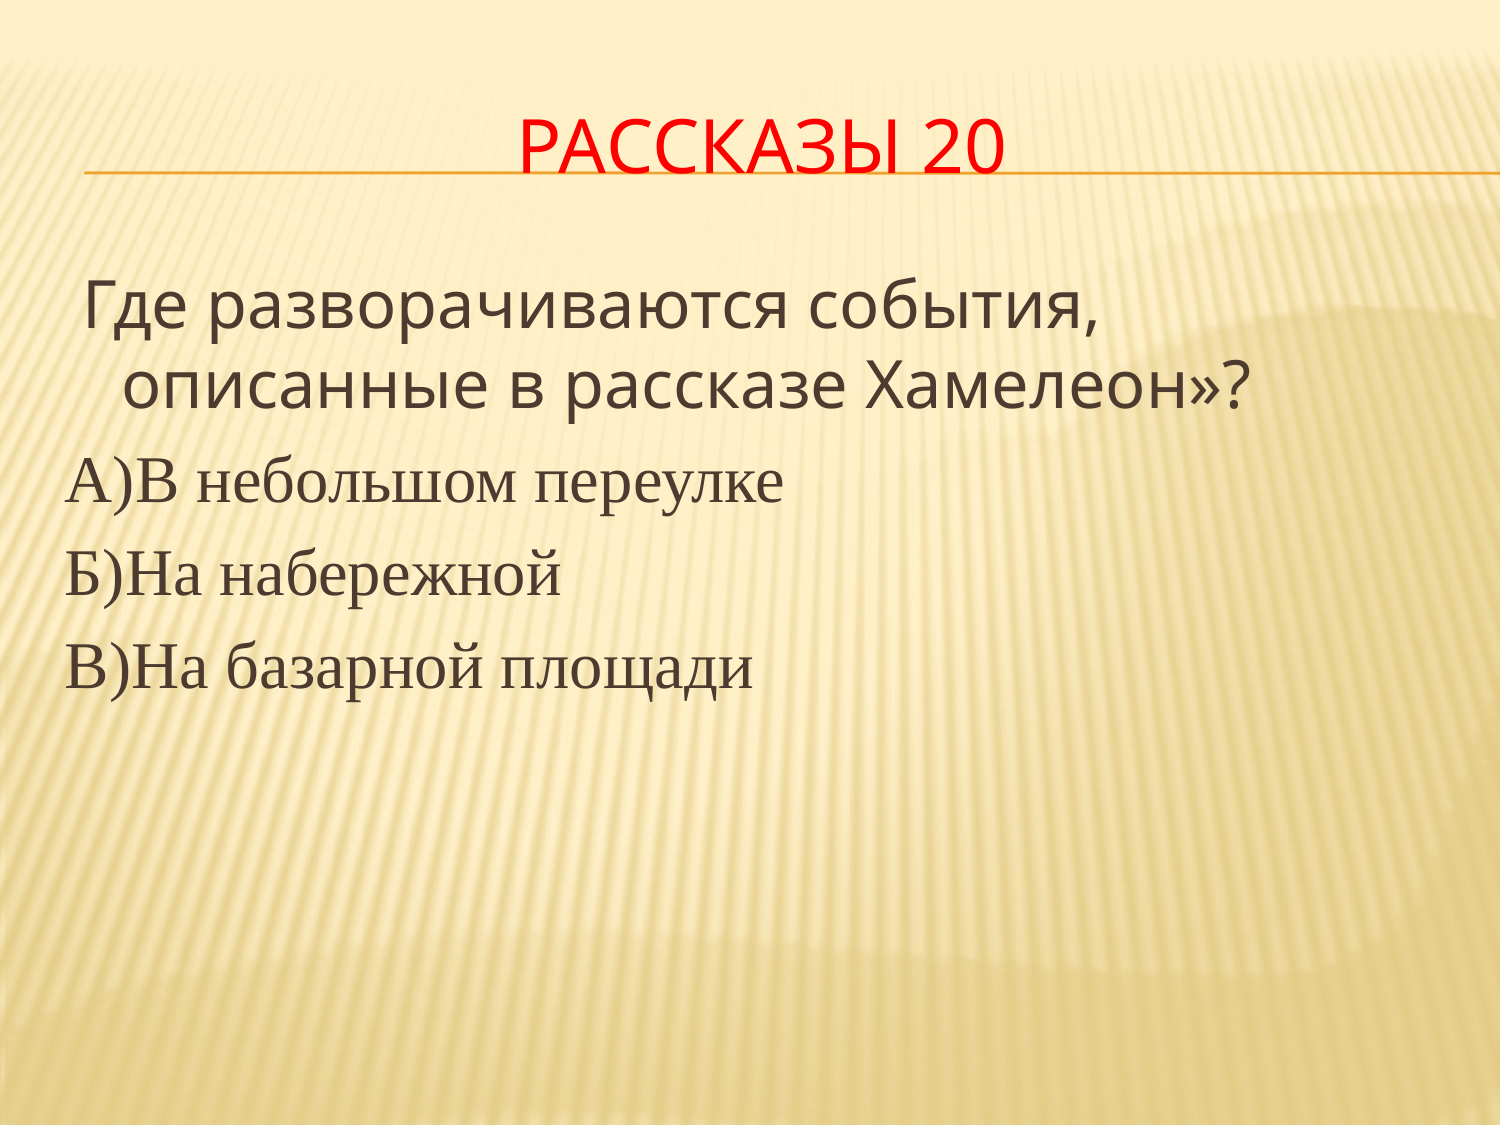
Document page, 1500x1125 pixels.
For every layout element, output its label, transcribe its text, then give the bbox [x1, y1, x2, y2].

list Где разворачиваются события, описанные в рассказе Хамелеон»? А)В небольшом переулке Б)На набережной В)На базарной площади [50, 254, 1475, 998]
title Рассказы 20 [50, 75, 1475, 213]
